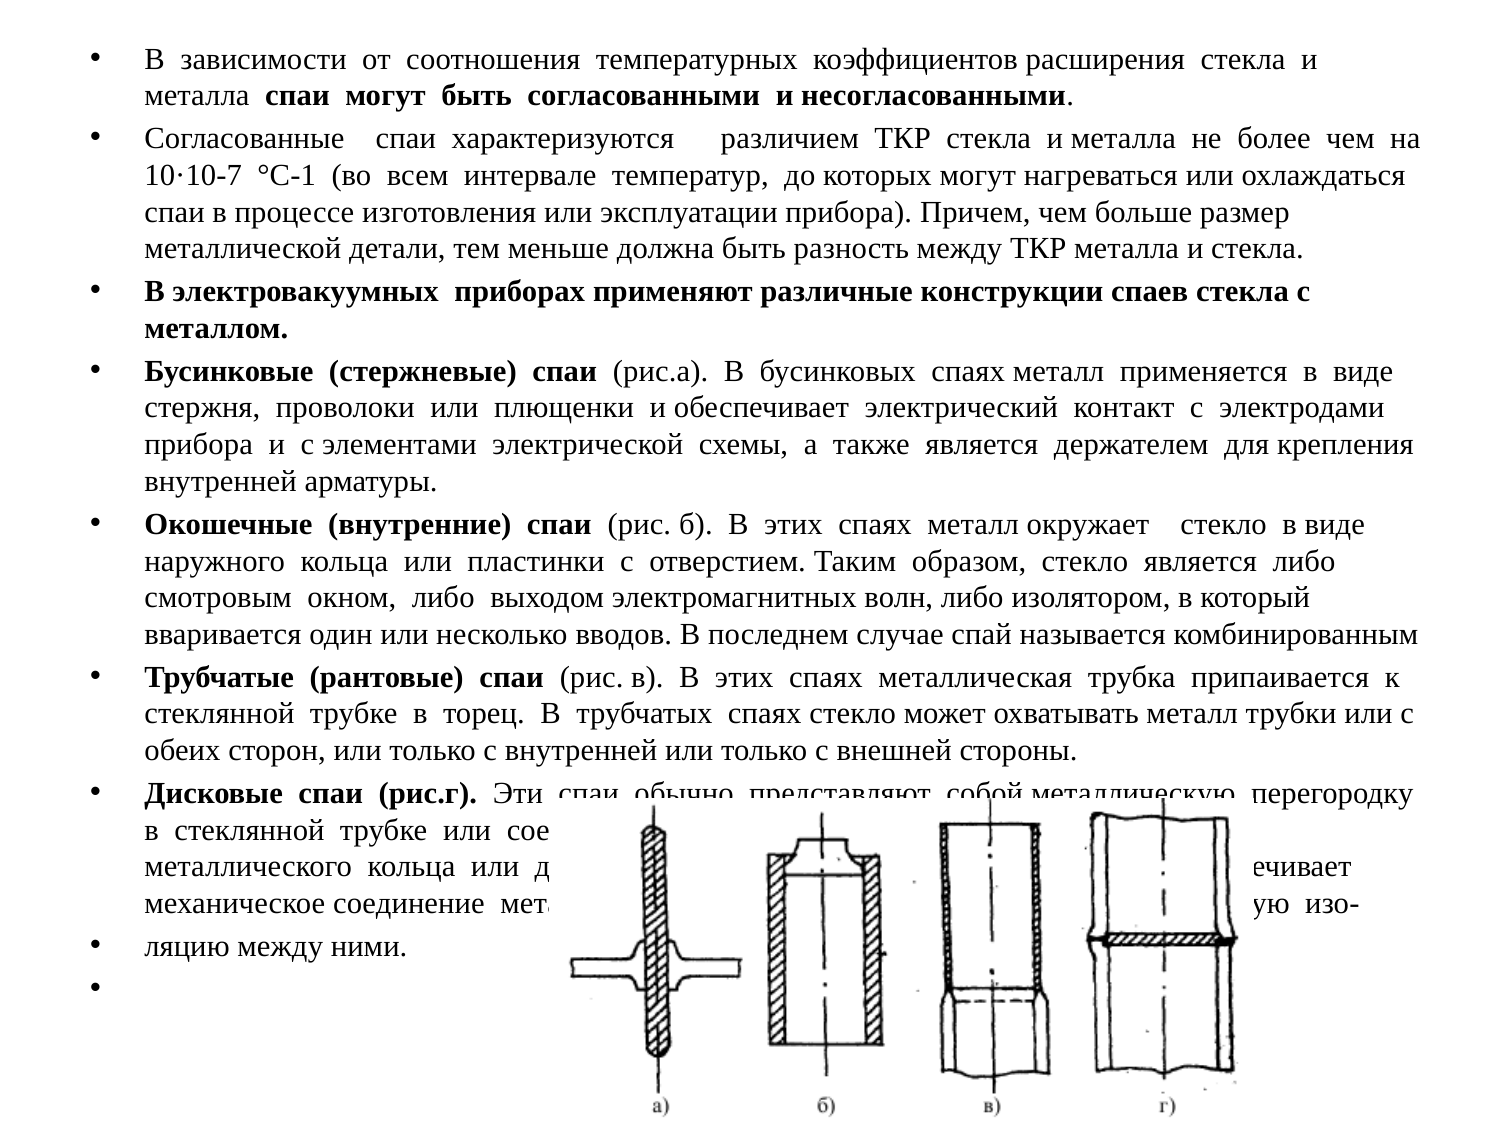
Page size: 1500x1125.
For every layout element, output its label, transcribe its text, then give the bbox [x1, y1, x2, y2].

picture [548, 798, 1255, 1125]
list В зависимости от соотношения температурных коэффициентов расширения стекла и металла спаи могут быть согласованными и несогласованными. Согласованные спаи характеризуются различием ТКР стекла и металла не более чем на 10·10-7 °С-1 (во всем интервале температур, до которых могут нагреваться или охлаждаться спаи в процессе изготовления или эксплуатации прибора). Причем, чем больше размер металлической детали, тем меньше должна быть разность между ТКР металла и стекла. В электровакуумных приборах применяют различные конструкции спаев стекла с металлом. Бусинковые (стержневые) спаи (рис.а). В бусинковых спаях металл применяется в виде стержня, проволоки или плющенки и обеспечивает электрический контакт с электродами прибора и с элементами электрической схемы, а также является держателем для крепления внутренней арматуры. Окошечные (внутренние) спаи (рис. б). В этих спаях металл окружает стекло в виде наружного кольца или пластинки с отверстием. Таким образом, стекло является либо смотровым окном, либо выходом электромагнитных волн, либо изолятором, в который вваривается один или несколько вводов. В последнем случае спай называется комбинированным Трубчатые (рантовые) спаи (рис. в). В этих спаях металлическая трубка припаивается к стеклянной трубке в торец. В трубчатых спаях стекло может охватывать металл трубки или с обеих сторон, или только с внутренней или только с внешней стороны. Дисковые спаи (рис.г). Эти спаи обычно представляют собой металлическую перегородку в стеклянной трубке или соединение торца стеклянной трубки с плоскостью металлического кольца или диска. В трубчатых и дисковых спаях стекло обеспечивает механическое соединение металлических деталей и вместе с тем электрическую изо- ляцию между ними. [75, 30, 1447, 1059]
